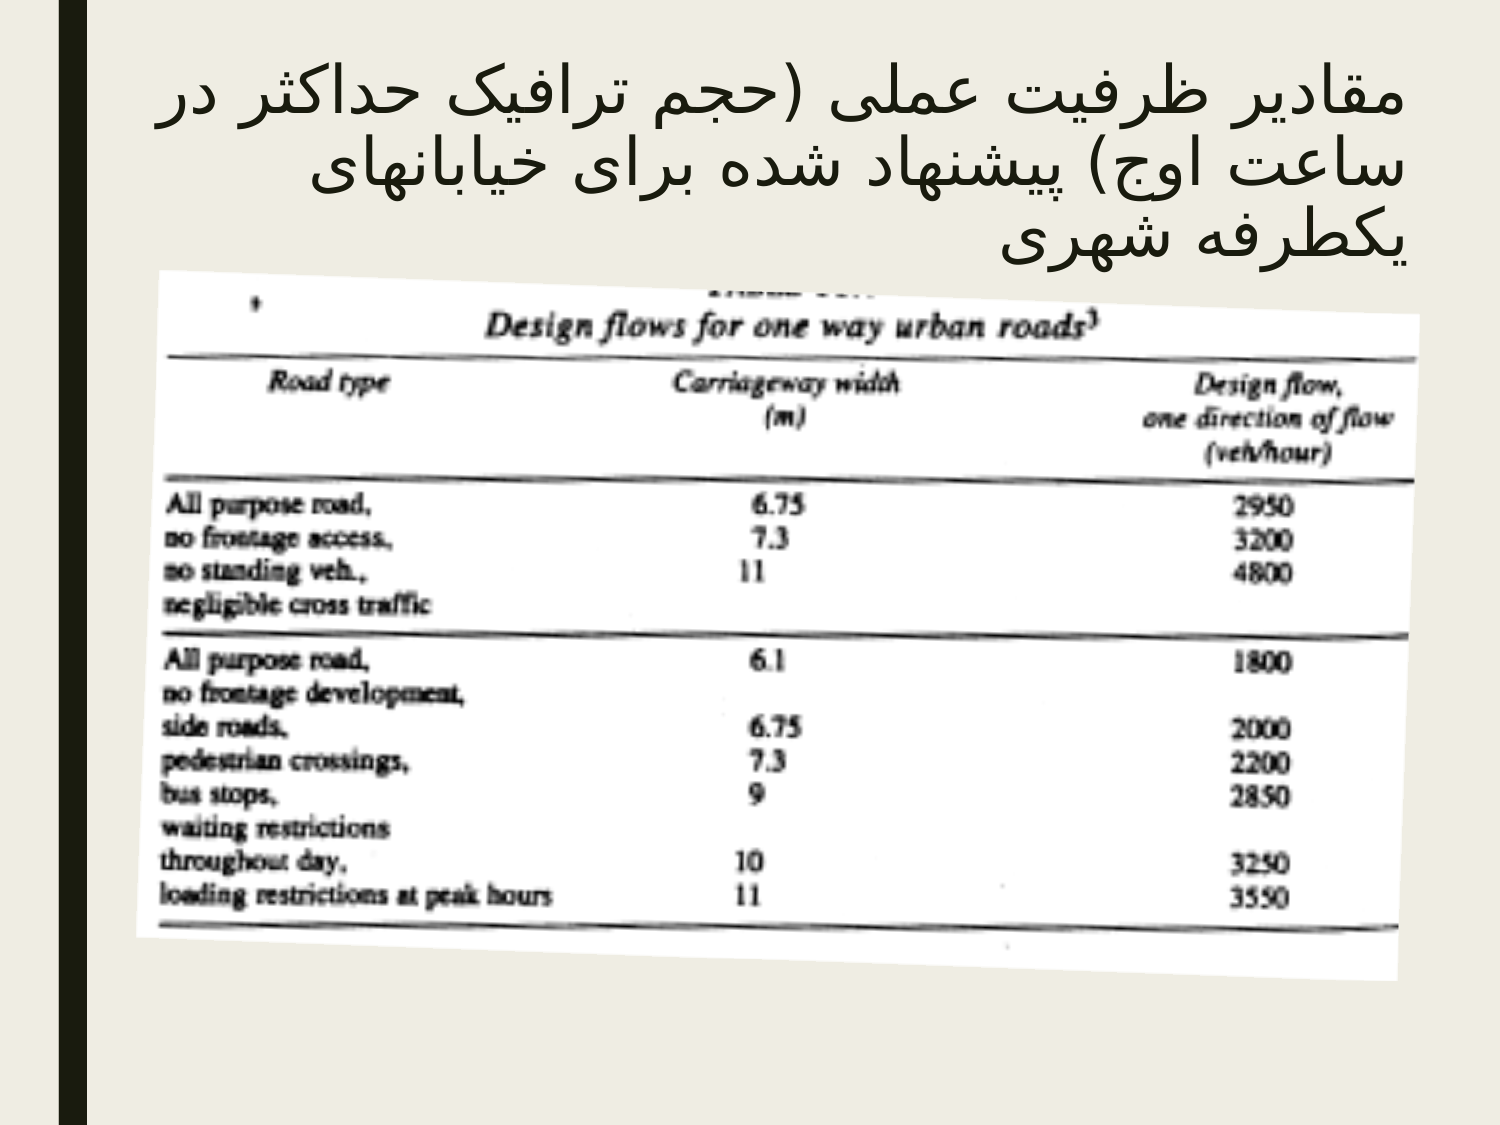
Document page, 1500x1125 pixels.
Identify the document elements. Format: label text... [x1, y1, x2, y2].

picture [137, 271, 1419, 980]
title مقادیر ظرفیت عملی (حجم ترافیک حداکثر در ساعت اوج) پیشنهاد شده برای خیابانهای یکطرفه شهری [112, 49, 1425, 237]
